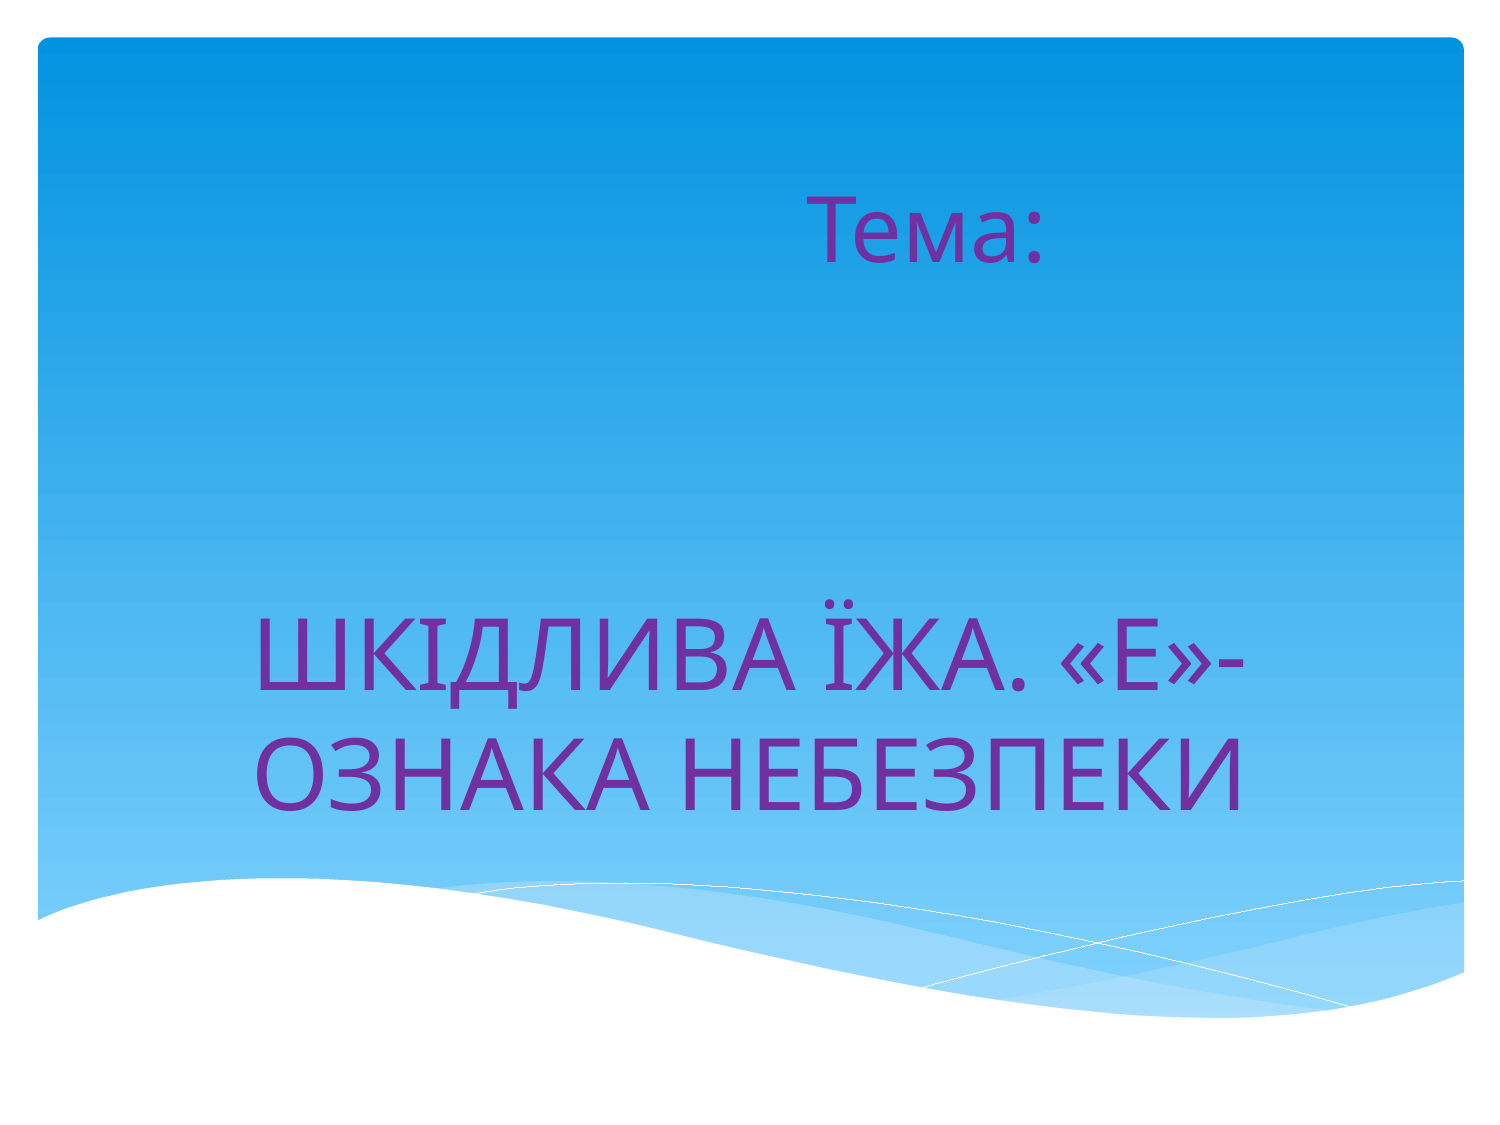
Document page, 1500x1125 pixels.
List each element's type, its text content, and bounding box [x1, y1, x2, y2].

text_box Тема: [791, 163, 1062, 289]
subtitle ШКІДЛИВА ЇЖА. «Е»- ОЗНАКА НЕБЕЗПЕКИ [225, 583, 1275, 825]
